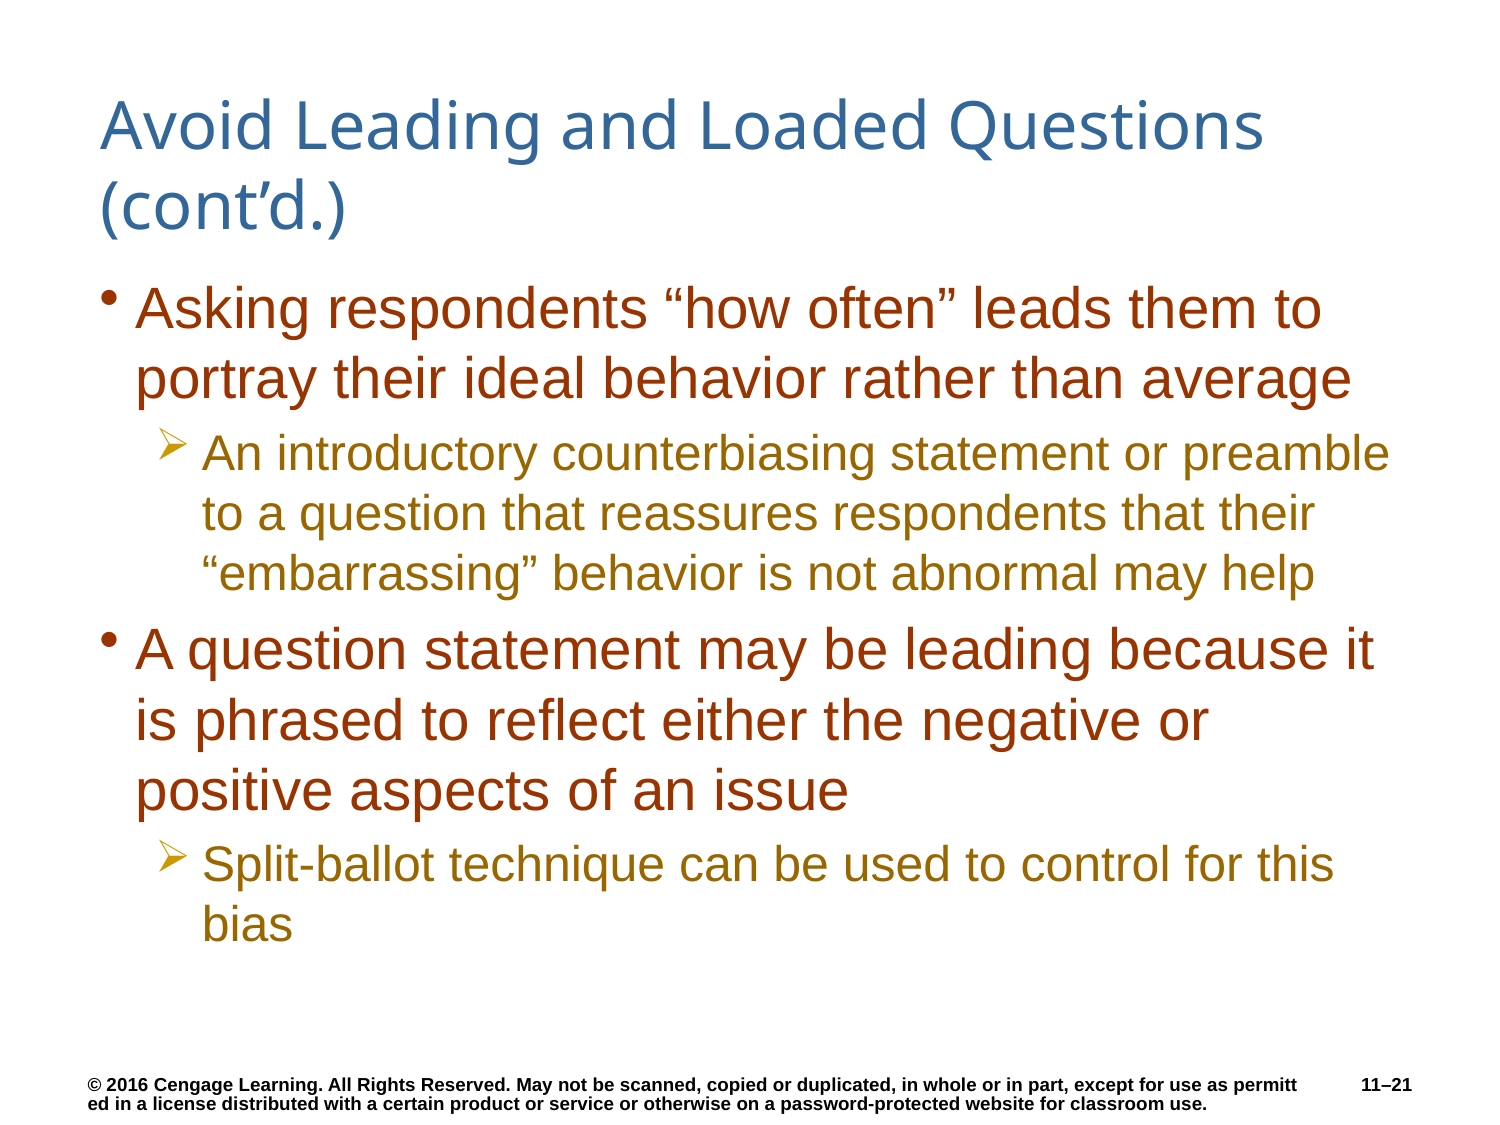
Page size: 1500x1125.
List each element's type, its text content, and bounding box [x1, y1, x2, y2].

footer © 2016 Cengage Learning. All Rights Reserved. May not be scanned, copied or duplicated, in whole or in part, except for use as permitted in a license distributed with a certain product or service or otherwise on a password-protected website for classroom use. [87, 1057, 1050, 1103]
title Avoid Leading and Loaded Questions (cont’d.) [85, 75, 1411, 171]
slide_number 11–21 [1050, 1042, 1413, 1103]
list Asking respondents “how often” leads them to portray their ideal behavior rather than average An introductory counterbiasing statement or preamble to a question that reassures respondents that their “embarrassing” behavior is not abnormal may help A question statement may be leading because it is phrased to reflect either the negative or positive aspects of an issue Split-ballot technique can be used to control for this bias [84, 262, 1414, 1013]
